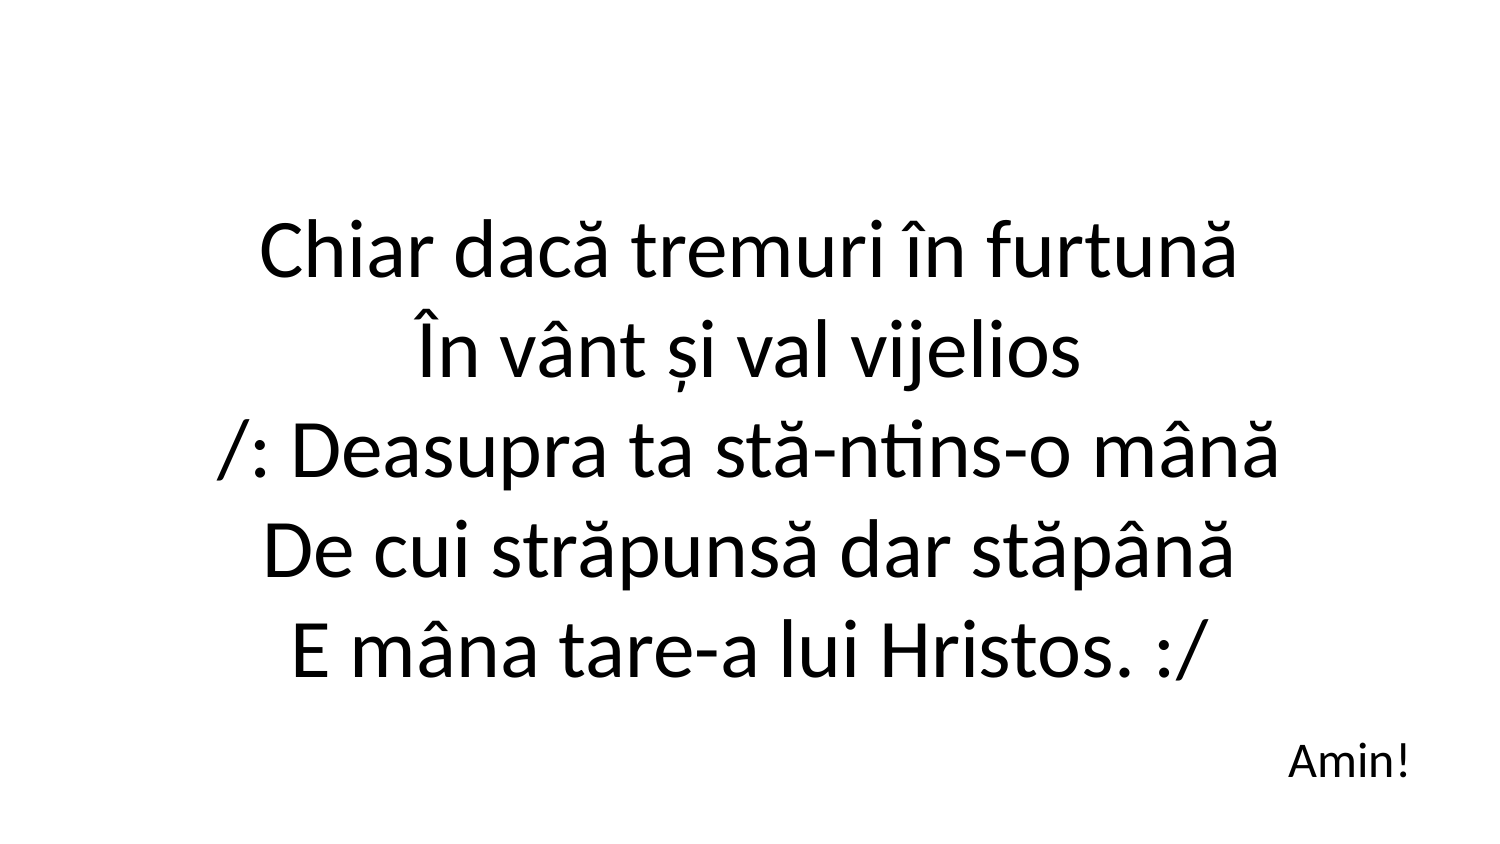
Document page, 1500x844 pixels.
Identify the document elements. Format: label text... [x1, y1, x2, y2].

text_box Chiar dacă tremuri în furtună În vânt și val vijelios /: Deasupra ta stă-ntins-o mână De cui străpunsă dar stăpână E mâna tare-a lui Hristos. :/ [202, 142, 1298, 702]
text_box Amin! [1273, 674, 1427, 795]
